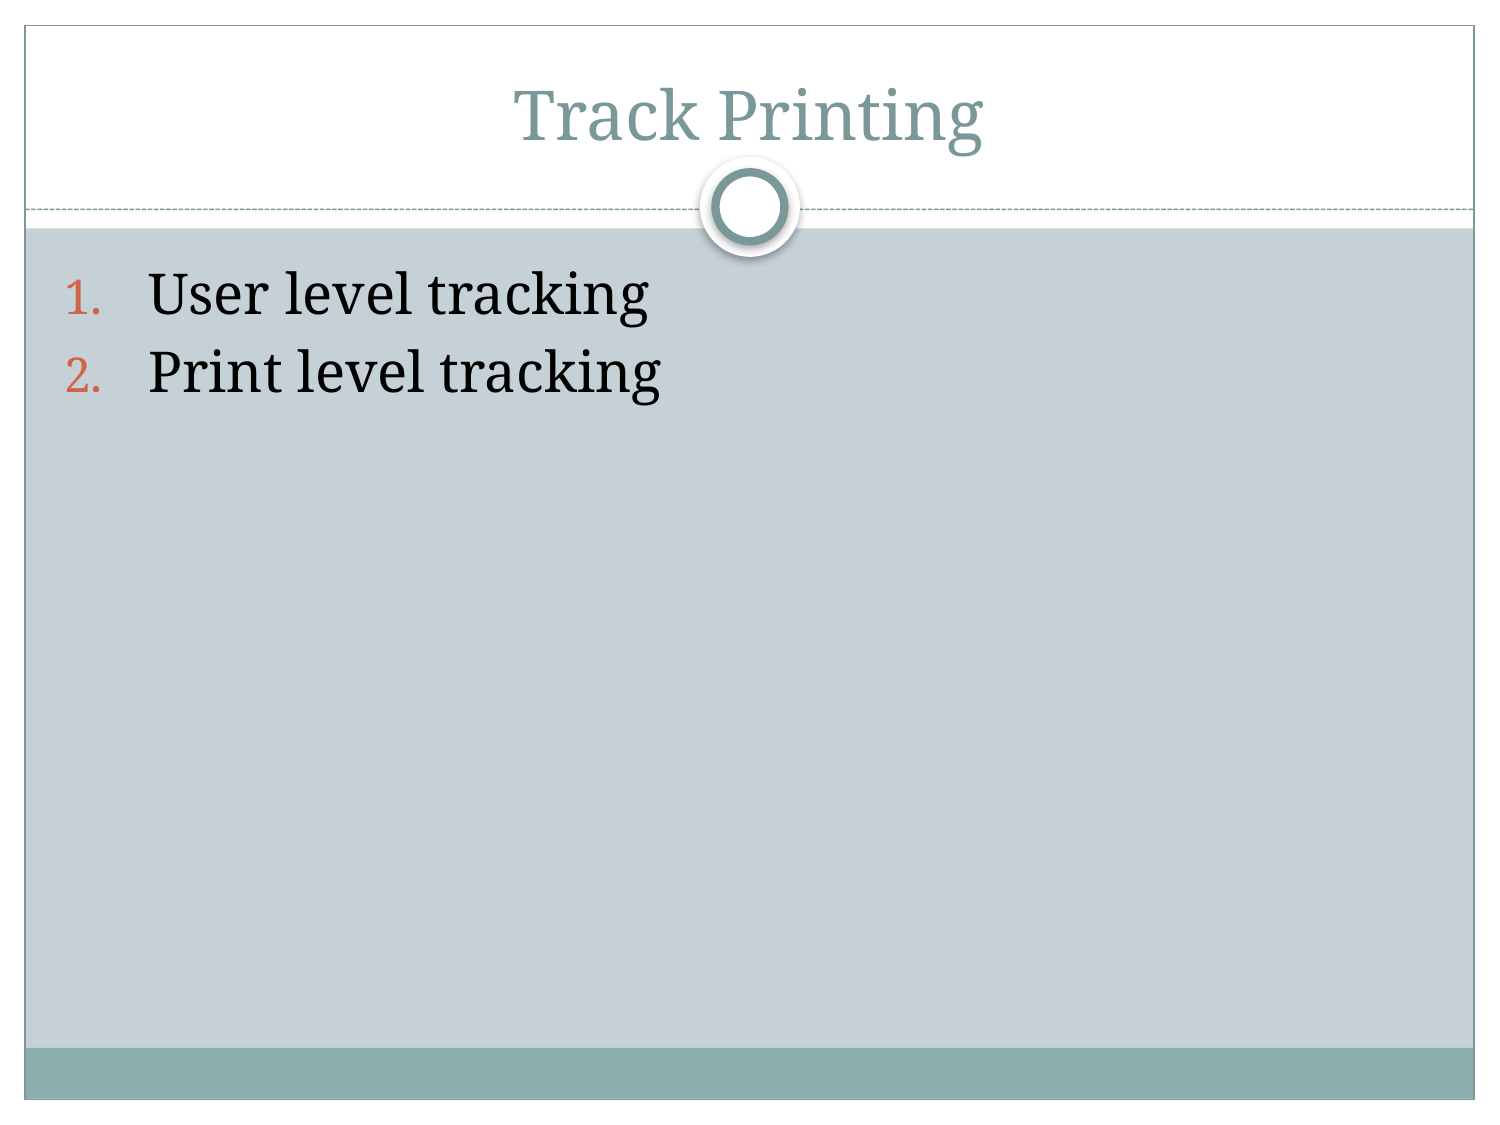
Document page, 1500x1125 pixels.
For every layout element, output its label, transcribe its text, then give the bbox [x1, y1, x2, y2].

title Track Printing [49, 37, 1450, 162]
list User level tracking Print level tracking [49, 250, 1445, 1001]
